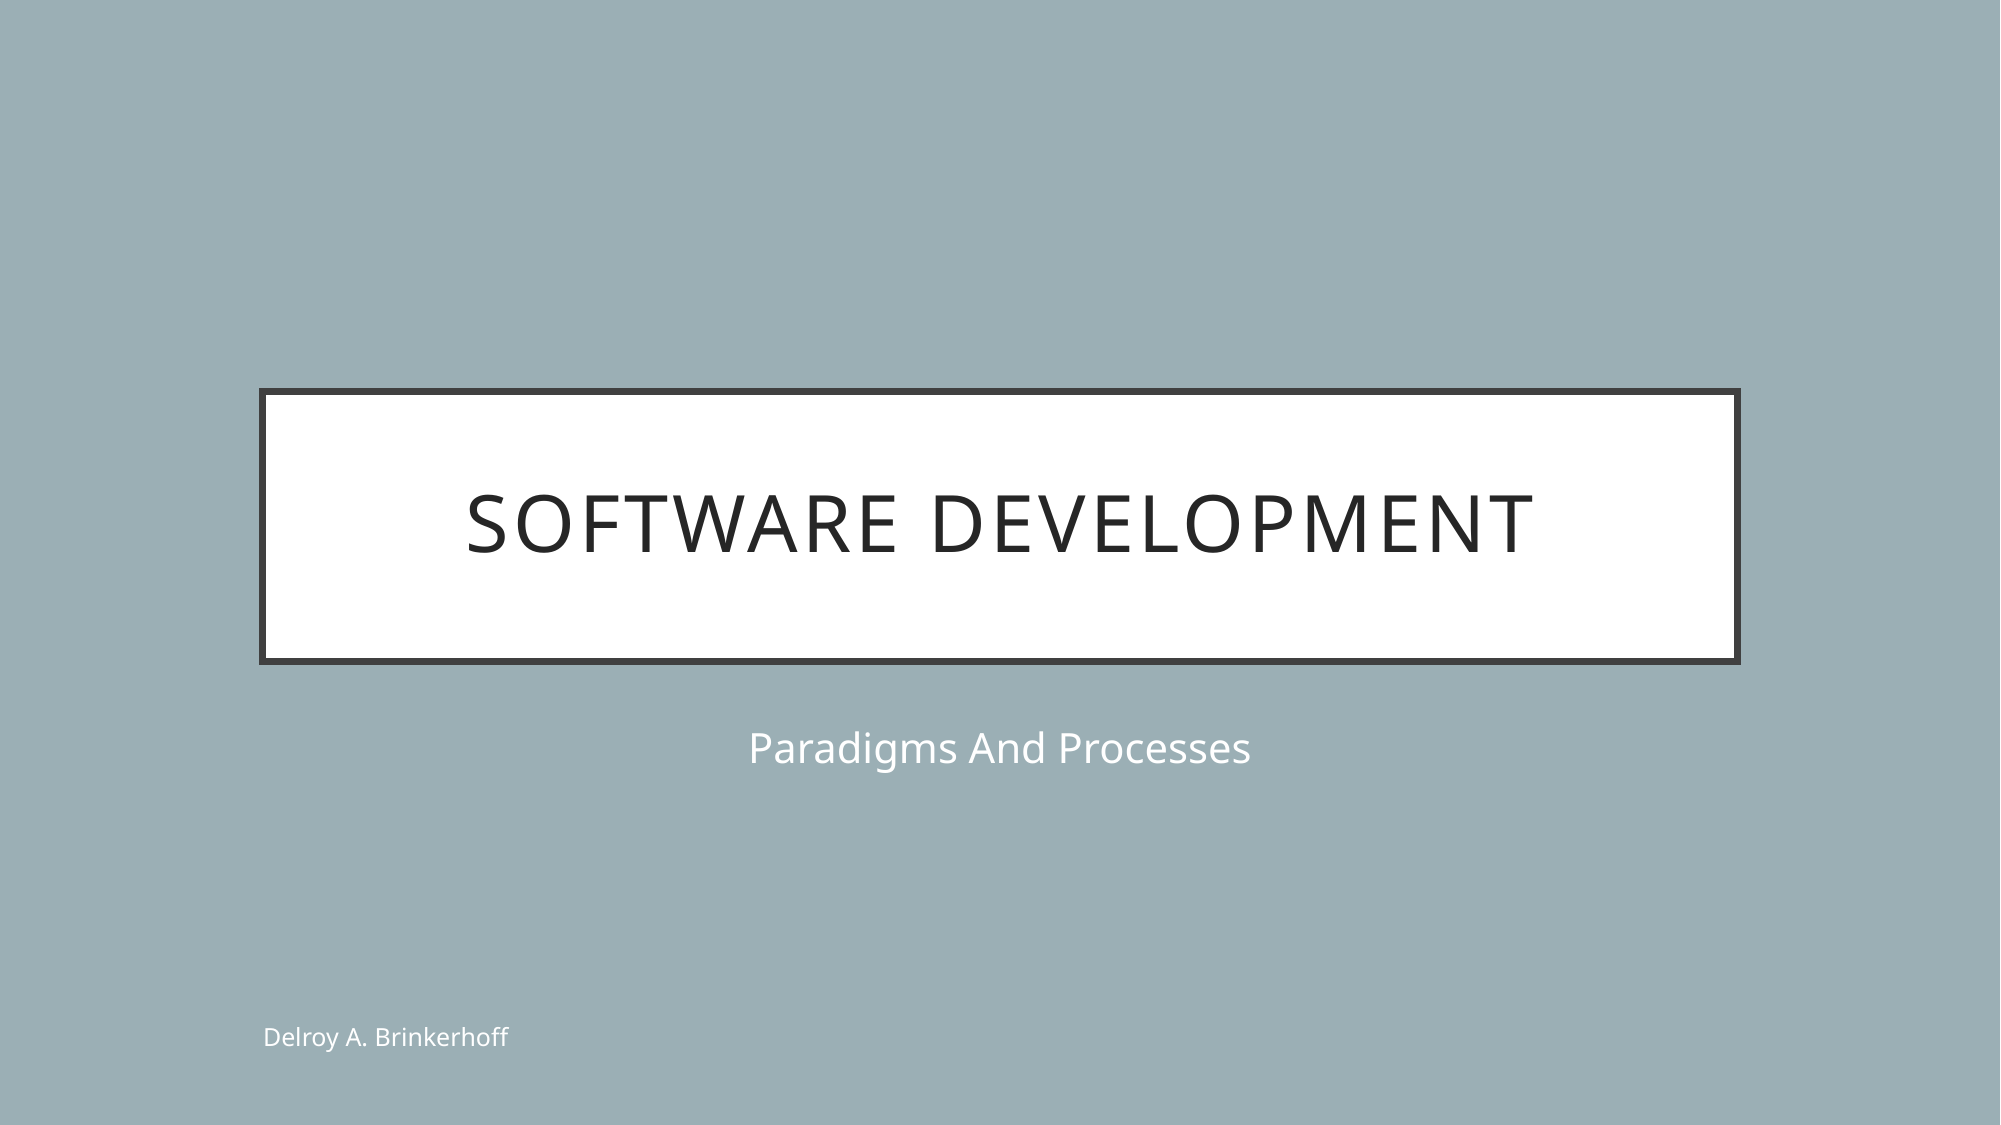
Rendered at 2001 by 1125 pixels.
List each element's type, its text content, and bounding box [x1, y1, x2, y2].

text_box Delroy A. Brinkerhoff [248, 1013, 524, 1059]
subtitle Paradigms And Processes [442, 713, 1558, 918]
title Software Development [259, 388, 1741, 665]
